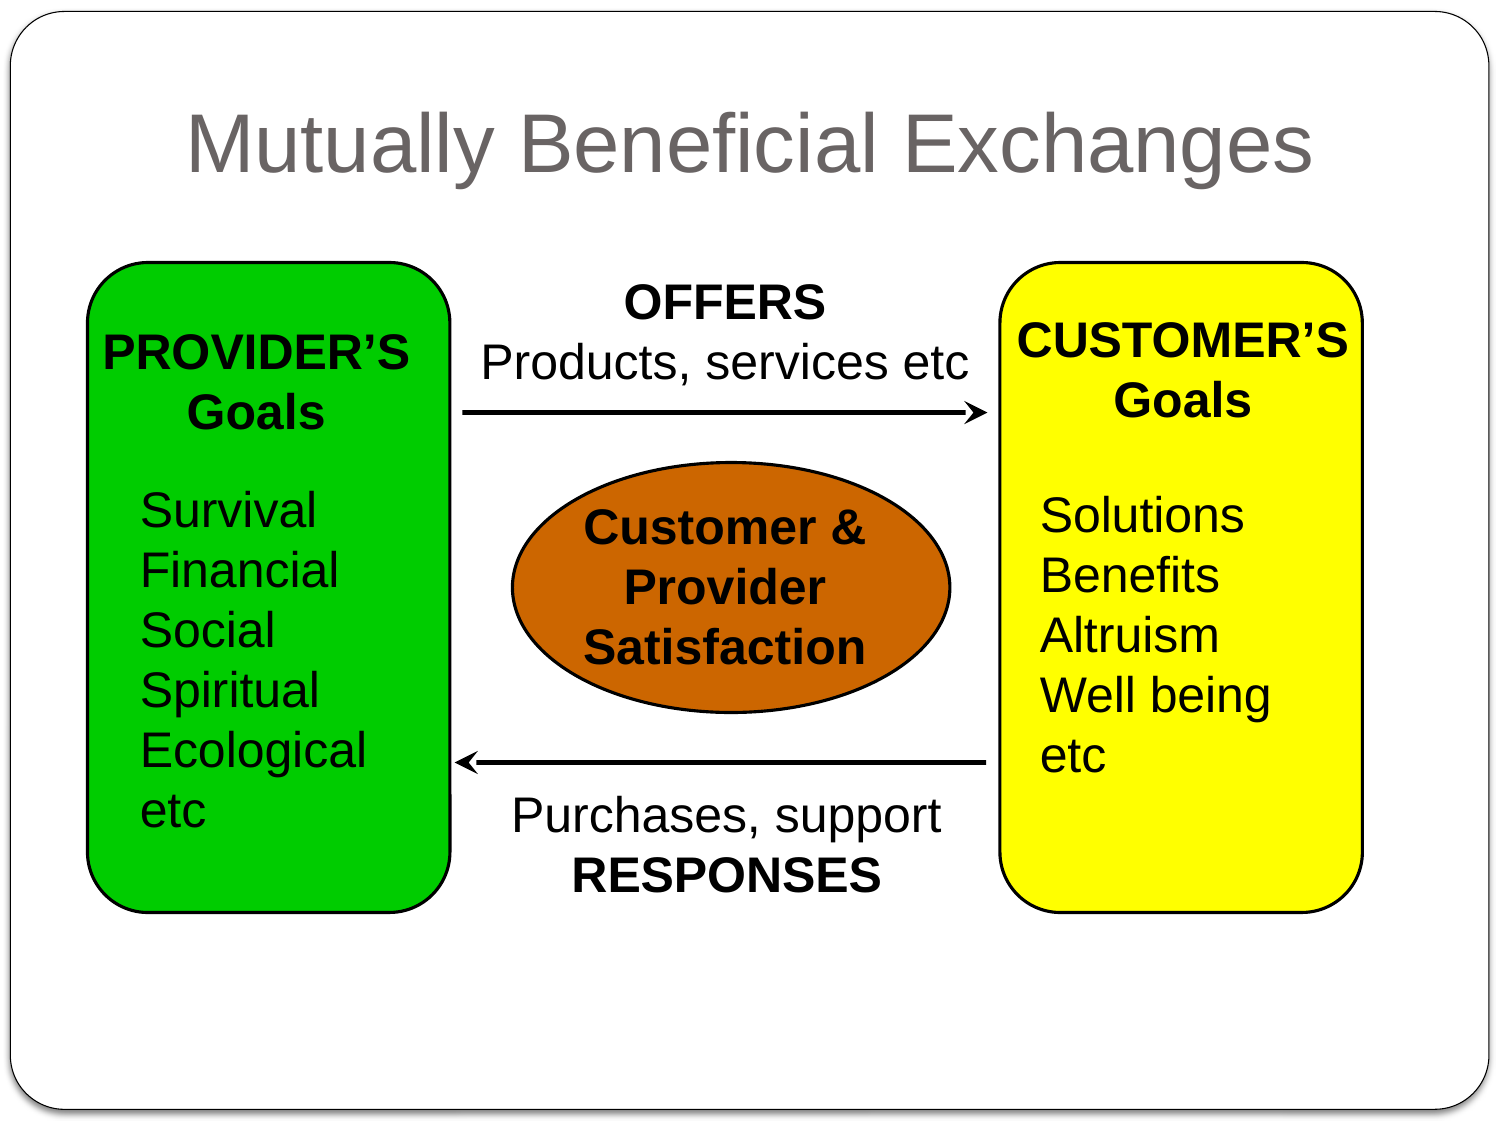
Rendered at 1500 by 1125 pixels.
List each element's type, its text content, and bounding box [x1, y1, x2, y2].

text_box Purchases, support RESPONSES [479, 774, 974, 910]
text_box [454, 752, 476, 773]
text_box Survival Financial Social Spiritual Ecological etc [124, 399, 425, 845]
text_box Solutions Benefits Altruism Well being etc [1024, 474, 1338, 790]
text_box Customer & Provider Satisfaction [549, 487, 900, 683]
text_box CUSTOMER’S Goals [987, 299, 1379, 435]
text_box [999, 435, 1363, 913]
text_box [900, 508, 950, 667]
list [149, 237, 1426, 988]
text_box [590, 683, 873, 713]
text_box [966, 402, 988, 423]
text_box Mutually Beneficial Exchanges [74, 45, 1425, 233]
text_box [1004, 262, 1358, 299]
text_box [87, 262, 450, 913]
text_box OFFERS Products, services etc [450, 262, 1000, 398]
text_box [601, 462, 862, 487]
text_box [512, 518, 549, 657]
text_box PROVIDER’S Goals [74, 312, 438, 448]
